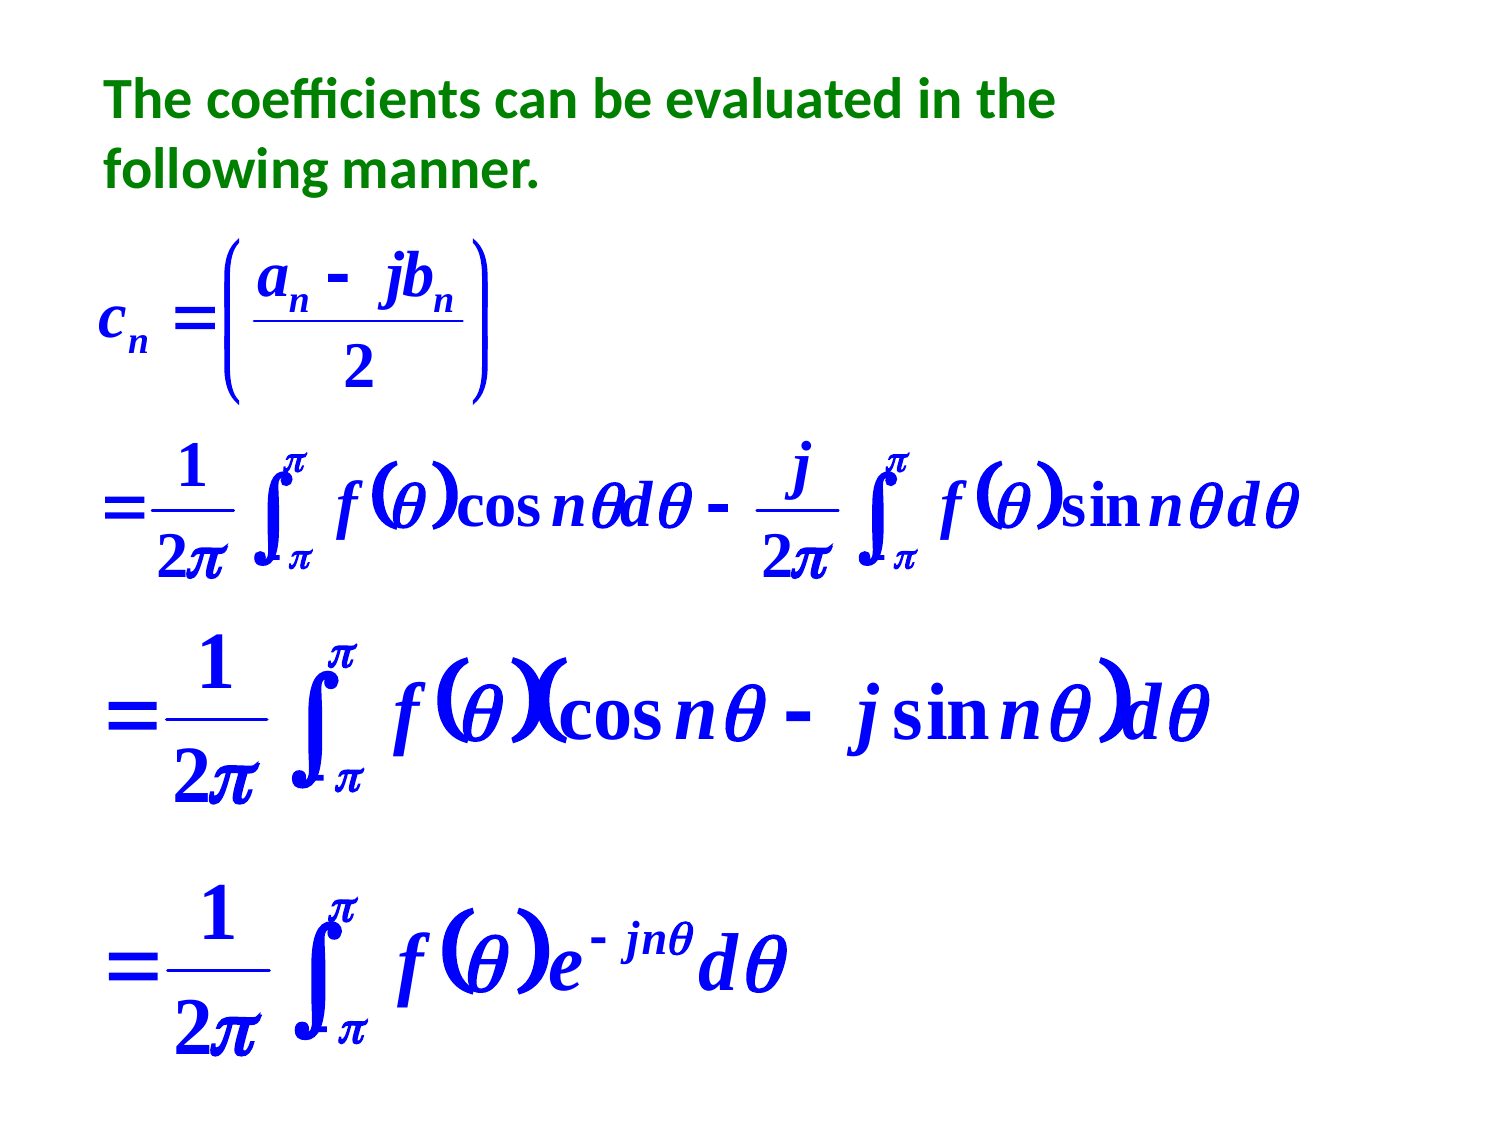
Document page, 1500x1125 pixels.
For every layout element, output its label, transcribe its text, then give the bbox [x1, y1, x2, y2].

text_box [89, 610, 1225, 816]
text_box The coefficients can be evaluated in the following manner. [89, 52, 1186, 208]
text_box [89, 223, 1318, 591]
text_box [89, 860, 800, 1068]
